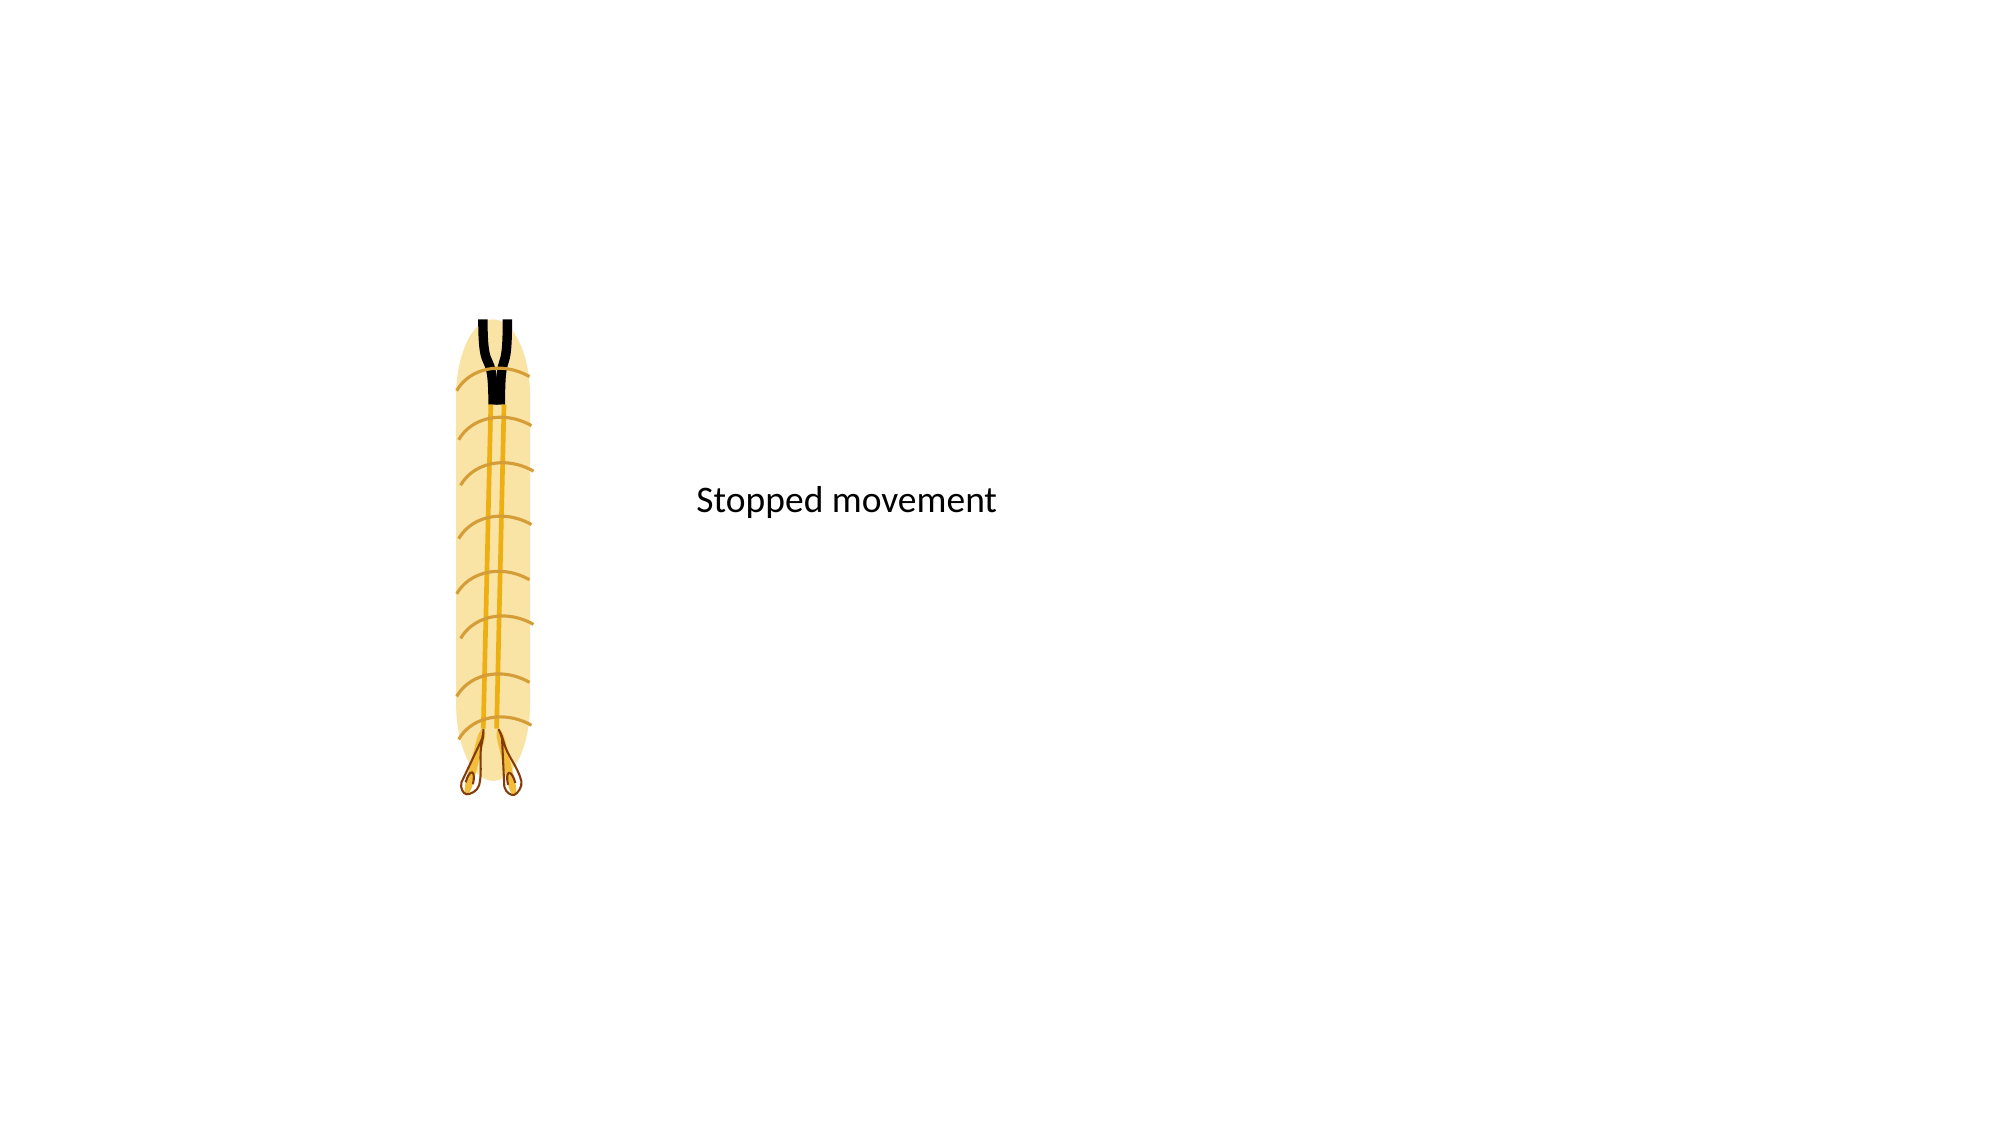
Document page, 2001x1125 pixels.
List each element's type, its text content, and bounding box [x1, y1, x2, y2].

text_box Stopped movement [681, 467, 1013, 528]
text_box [449, 319, 566, 816]
